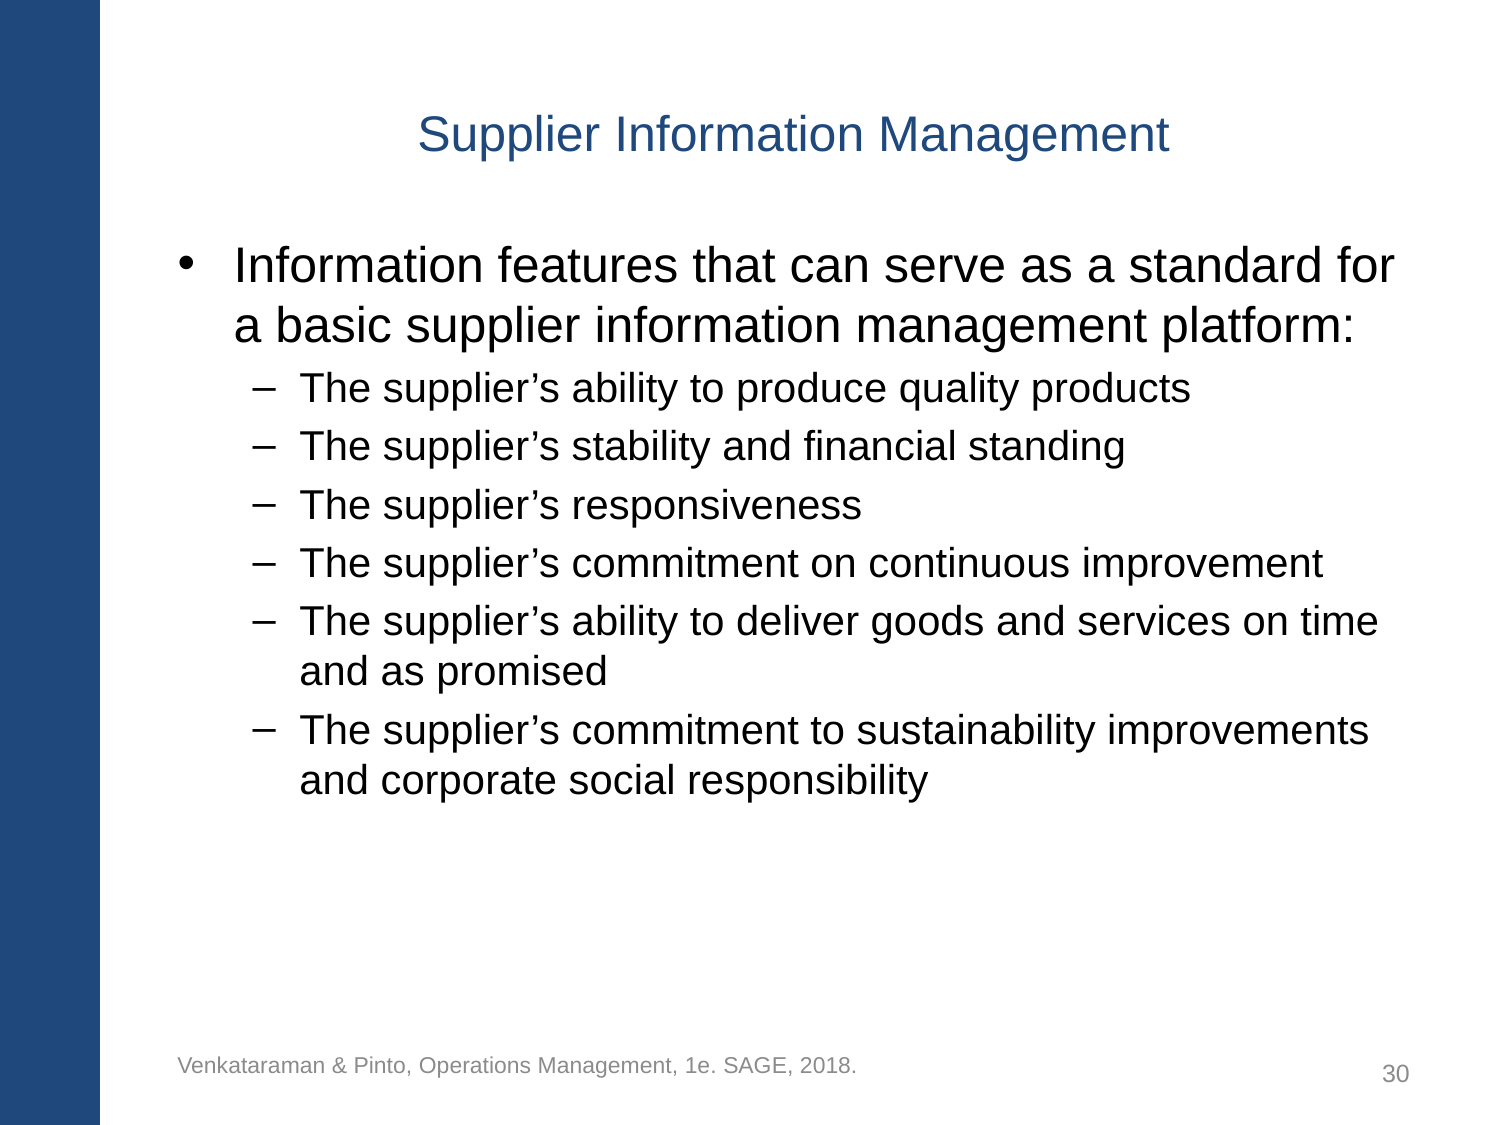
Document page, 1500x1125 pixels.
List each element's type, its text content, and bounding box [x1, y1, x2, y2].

footer Venkataraman & Pinto, Operations Management, 1e. SAGE, 2018. [162, 1042, 1313, 1103]
list Information features that can serve as a standard for a basic supplier information management platform: The supplier’s ability to produce quality products The supplier’s stability and financial standing The supplier’s responsiveness The supplier’s commitment on continuous improvement The supplier’s ability to deliver goods and services on time and as promised The supplier’s commitment to sustainability improvements and corporate social responsibility [162, 224, 1425, 1013]
title Supplier Information Management [162, 37, 1425, 224]
slide_number 30 [1350, 1042, 1425, 1103]
